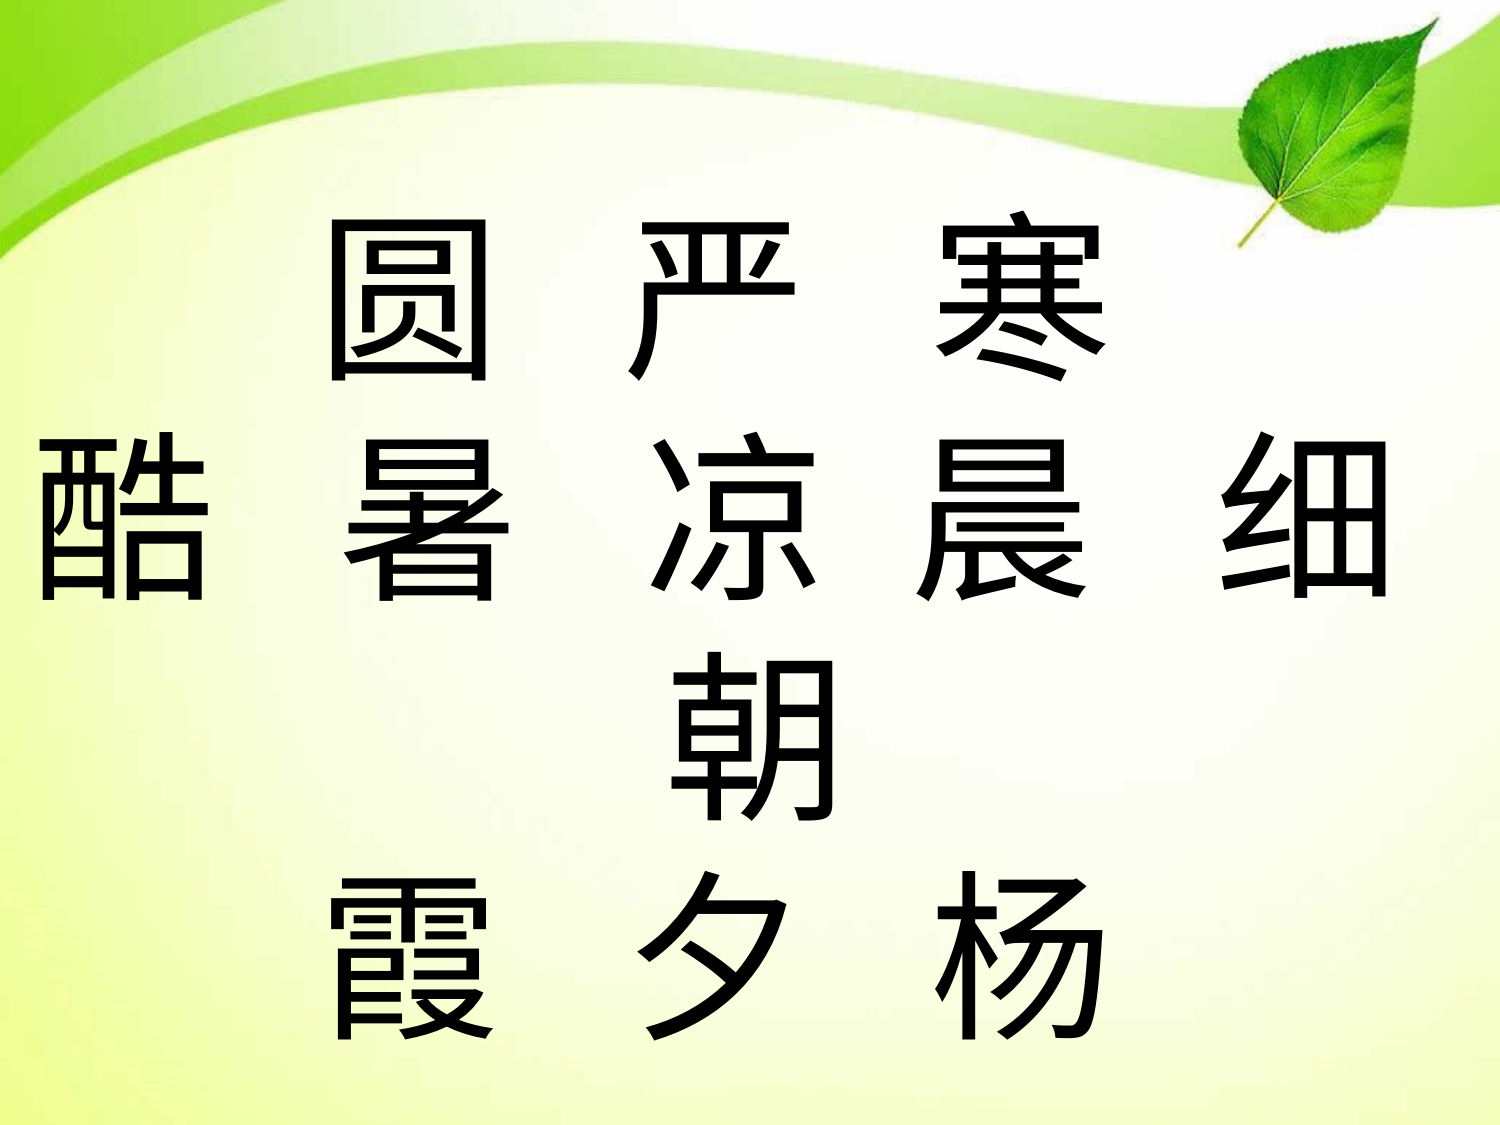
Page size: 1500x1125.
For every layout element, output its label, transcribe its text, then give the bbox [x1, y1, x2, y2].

title 圆 严 寒 酷 暑 凉 晨 细 朝 霞 夕 杨 [1, 119, 1429, 1125]
picture [0, 0, 1500, 1125]
